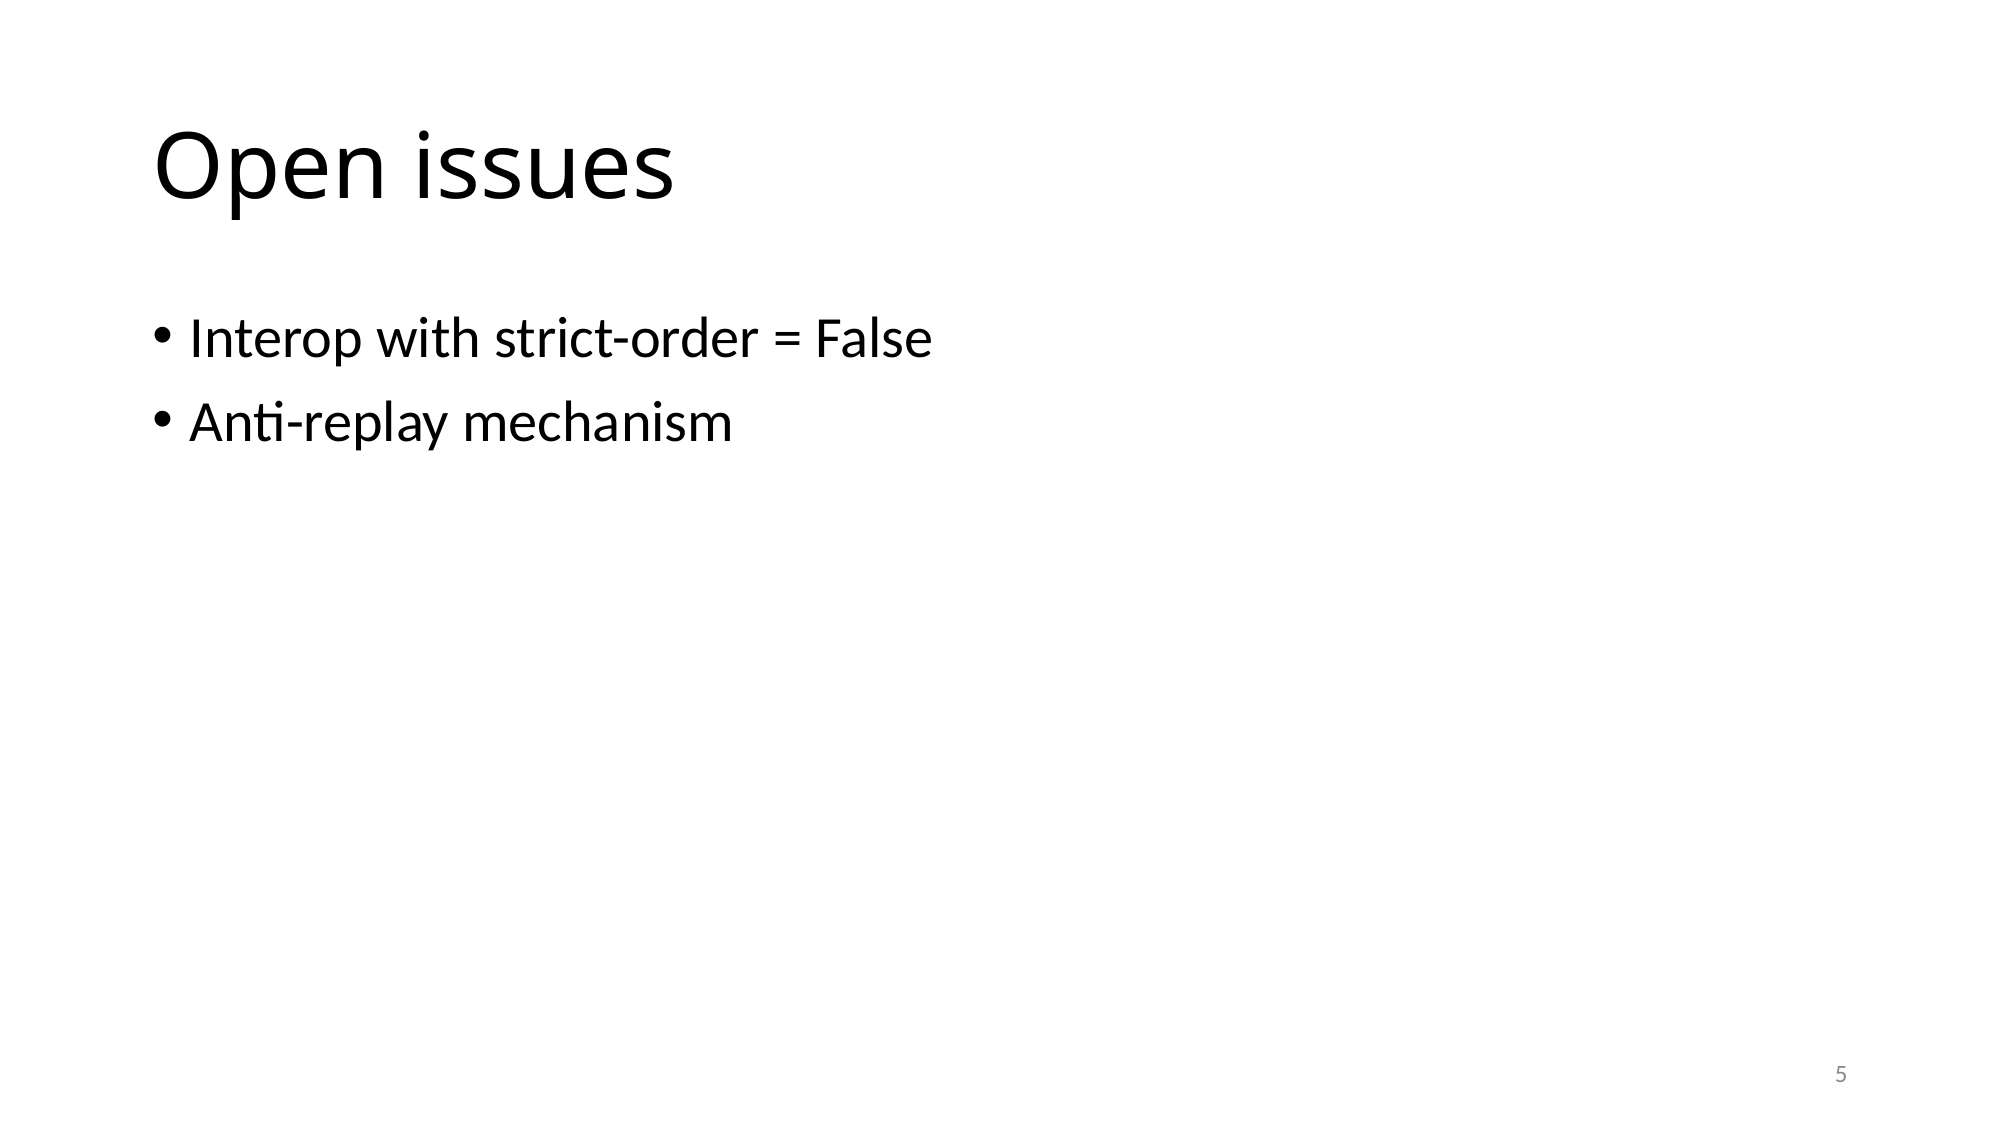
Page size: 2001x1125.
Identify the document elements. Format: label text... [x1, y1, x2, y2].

list Interop with strict-order = False Anti-replay mechanism [137, 299, 1863, 1014]
title Open issues [137, 59, 1863, 278]
slide_number 5 [1412, 1042, 1863, 1103]
